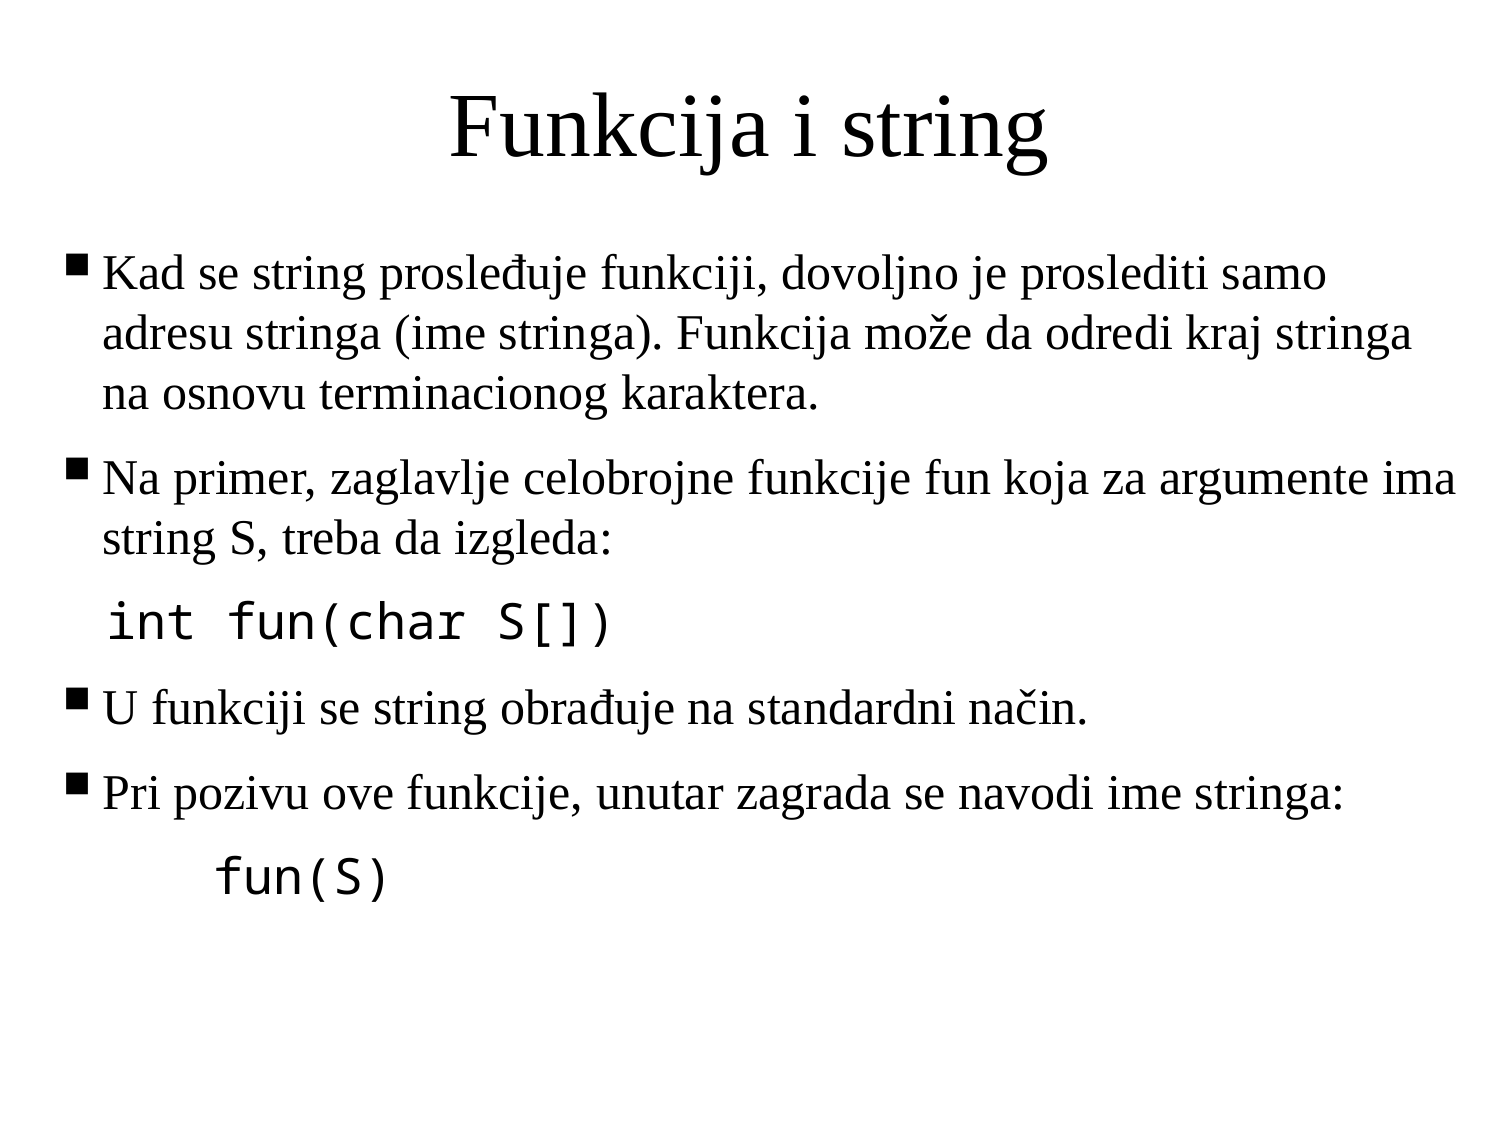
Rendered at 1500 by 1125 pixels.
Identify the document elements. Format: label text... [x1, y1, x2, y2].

text_box Kad se string prosleđuje funkciji, dovoljno je proslediti samo adresu stringa (ime stringa). Funkcija može da odredi kraj stringa na osnovu terminacionog karaktera. Na primer, zaglavlje celobrojne funkcije fun koja za argumente ima string S, treba da izgleda: int fun(char S[]) U funkciji se string obrađuje na standardni način. Pri pozivu ove funkcije, unutar zagrada se navodi ime stringa: fun(S) [48, 231, 1478, 1012]
title Funkcija i string [112, 54, 1388, 185]
